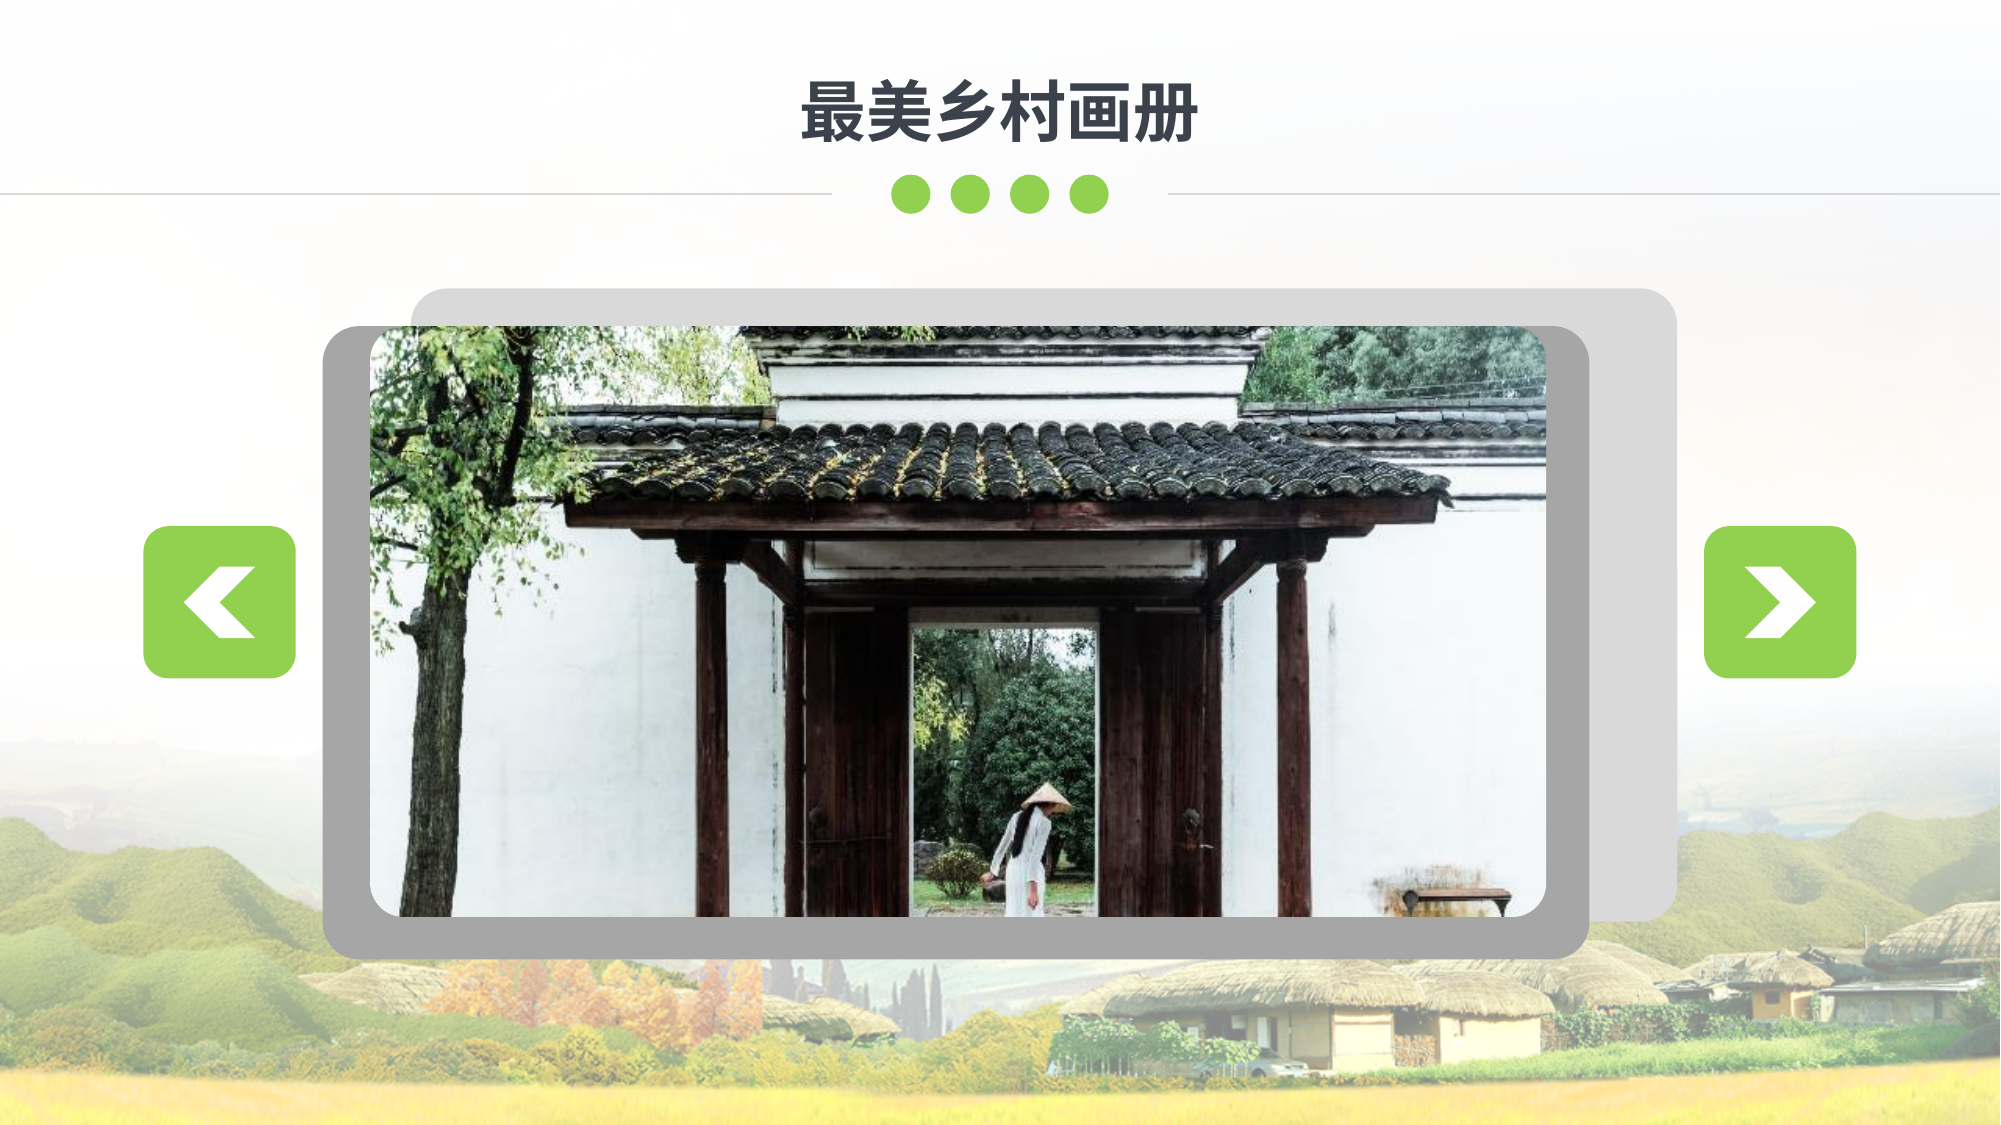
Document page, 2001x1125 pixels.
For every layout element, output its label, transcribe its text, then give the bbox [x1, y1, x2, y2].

picture [370, 326, 1547, 917]
text_box [321, 325, 1591, 961]
text_box 最美乡村画册 [784, 62, 1216, 158]
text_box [0, 174, 2000, 214]
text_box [1704, 526, 1857, 679]
text_box [409, 287, 1679, 923]
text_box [143, 526, 296, 679]
